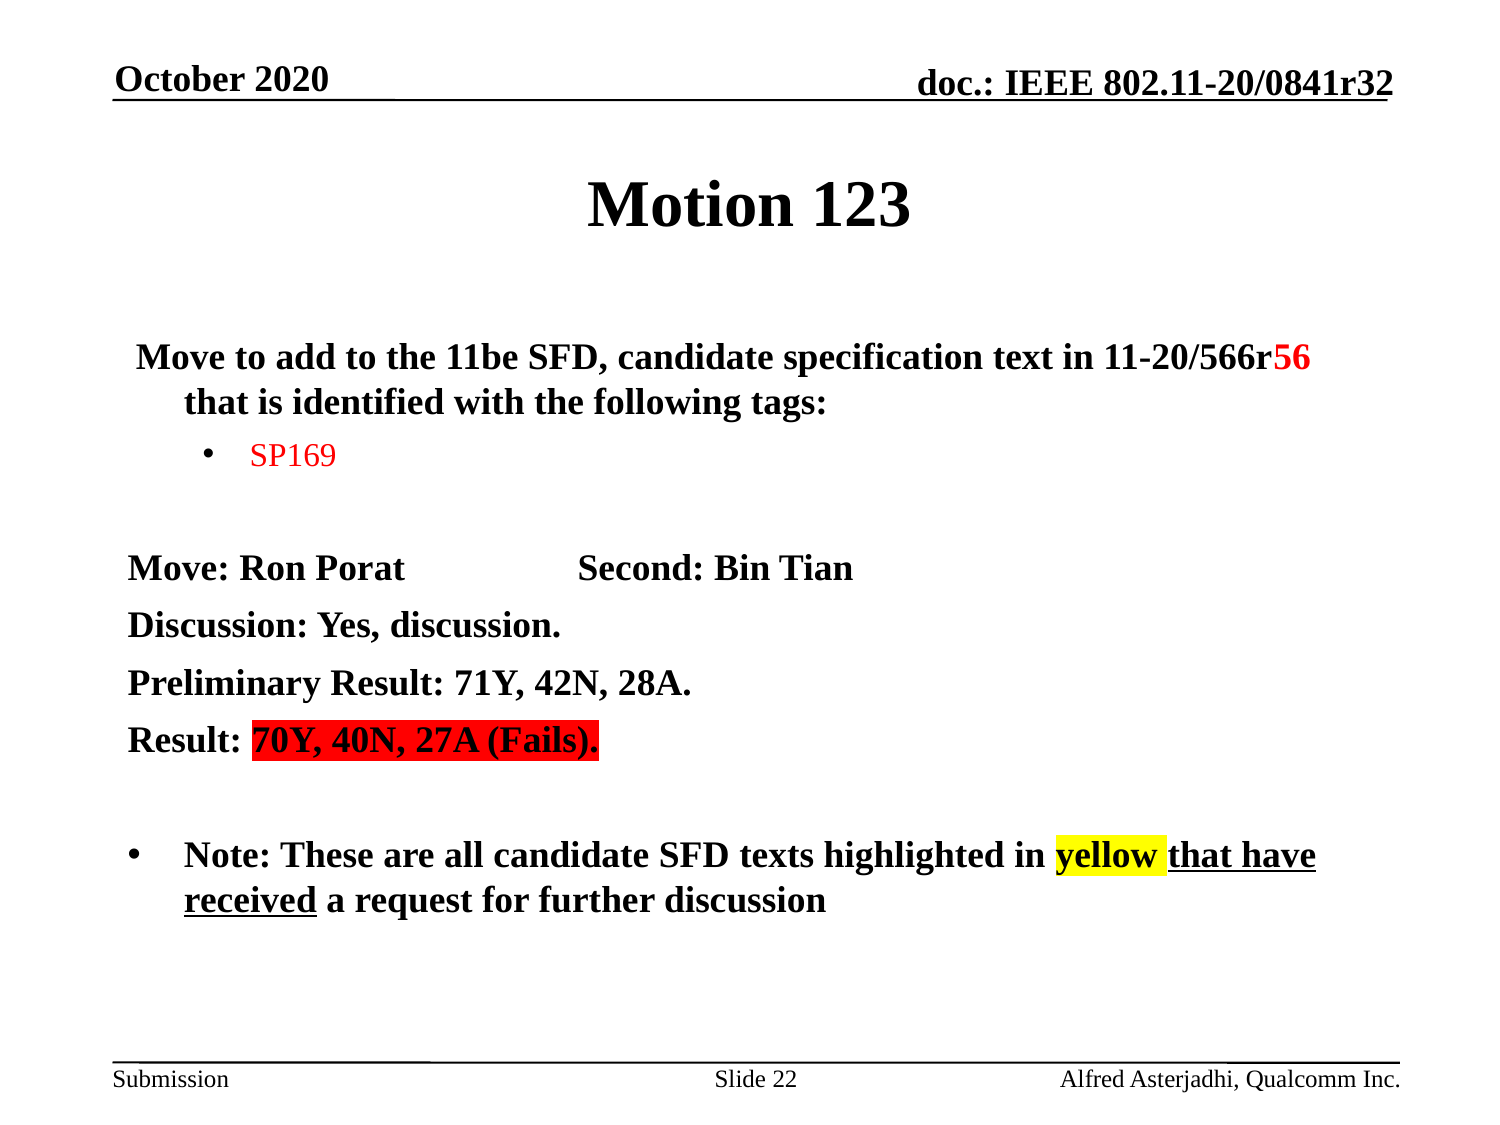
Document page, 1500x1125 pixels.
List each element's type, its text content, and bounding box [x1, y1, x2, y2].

footer Alfred Asterjadhi, Qualcomm Inc. [878, 1061, 1402, 1093]
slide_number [114, 54, 423, 100]
title Motion 123 [112, 112, 1388, 288]
slide_number Slide 22 [712, 1061, 800, 1123]
list Move to add to the 11be SFD, candidate specification text in 11-20/566r56 that is identified with the following tags: SP169 Move: Ron Porat Second: Bin Tian Discussion: Yes, discussion. Preliminary Result: 71Y, 42N, 28A. Result: 70Y, 40N, 27A (Fails). Note: These are all candidate SFD texts highlighted in yellow that have received a request for further discussion [112, 324, 1388, 1000]
